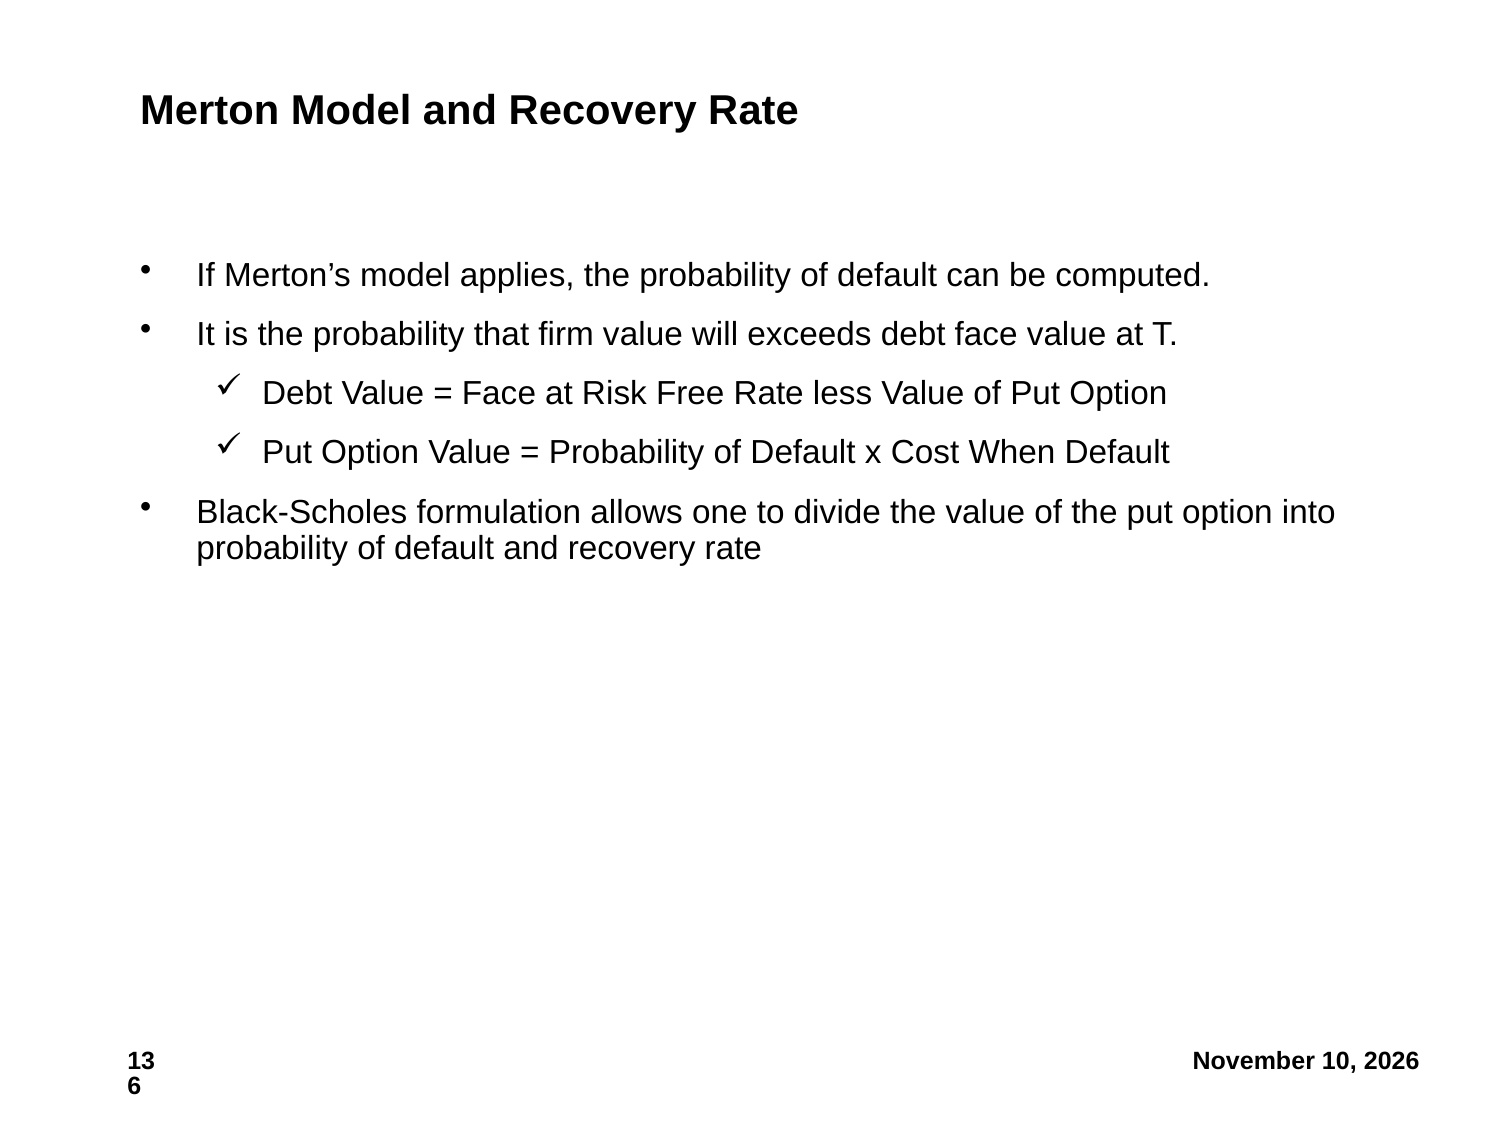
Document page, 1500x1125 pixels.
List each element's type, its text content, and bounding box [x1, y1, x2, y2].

title Merton Model and Recovery Rate [124, 74, 1376, 226]
list If Merton’s model applies, the probability of default can be computed. It is the probability that firm value will exceeds debt face value at T. Debt Value = Face at Risk Free Rate less Value of Put Option Put Option Value = Probability of Default x Cost When Default Black-Scholes formulation allows one to divide the value of the put option into probability of default and recovery rate [124, 249, 1413, 1001]
